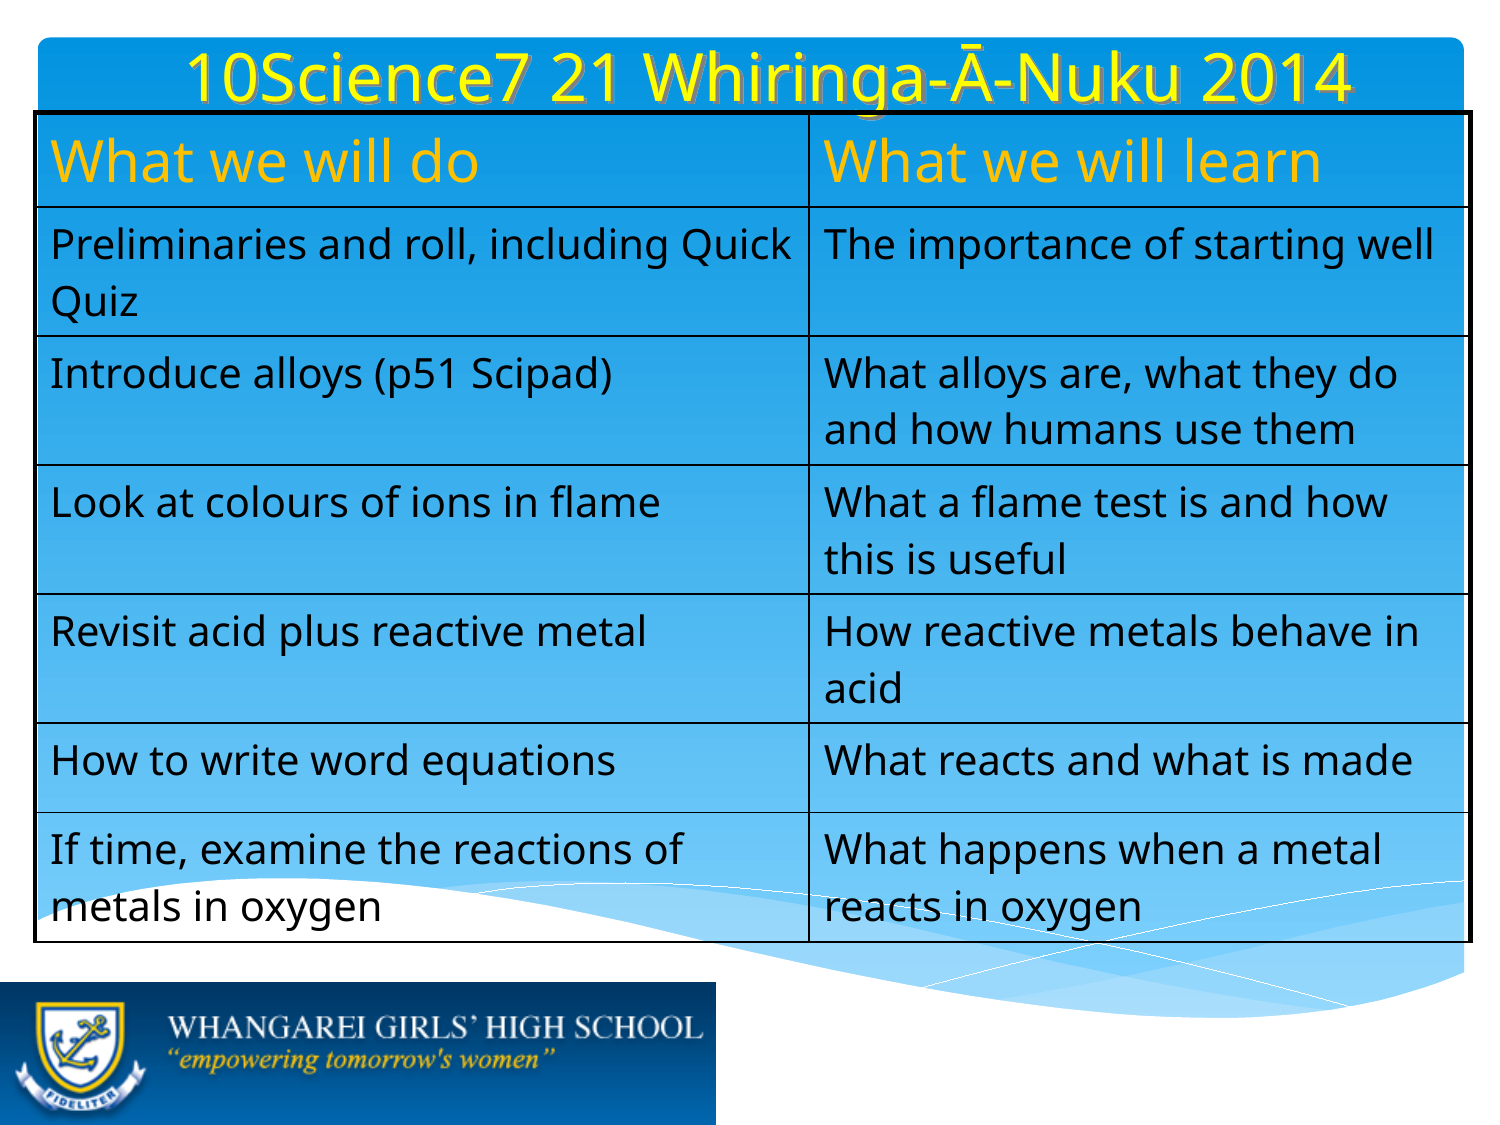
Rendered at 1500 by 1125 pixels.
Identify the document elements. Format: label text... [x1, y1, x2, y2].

table_cell The importance of starting well [810, 208, 1468, 335]
table_header What we will do [37, 115, 808, 206]
text_box 10Science7 21 Whiringa-Ā-Nuku 2014 [162, 24, 1375, 110]
table_cell How to write word equations [37, 724, 808, 812]
table_cell Look at colours of ions in flame [37, 466, 808, 593]
table_cell If time, examine the reactions of metals in oxygen [37, 813, 808, 941]
table_cell Revisit acid plus reactive metal [37, 595, 808, 722]
picture [0, 982, 716, 1125]
table_cell How reactive metals behave in acid [810, 595, 1468, 722]
table_cell What happens when a metal reacts in oxygen [810, 813, 1468, 941]
table_cell What alloys are, what they do and how humans use them [810, 337, 1468, 464]
table_cell Introduce alloys (p51 Scipad) [37, 337, 808, 464]
table_cell What a flame test is and how this is useful [810, 466, 1468, 593]
table_cell What reacts and what is made [810, 724, 1468, 812]
table_header What we will learn [810, 115, 1468, 206]
table_cell Preliminaries and roll, including Quick Quiz [37, 208, 808, 335]
